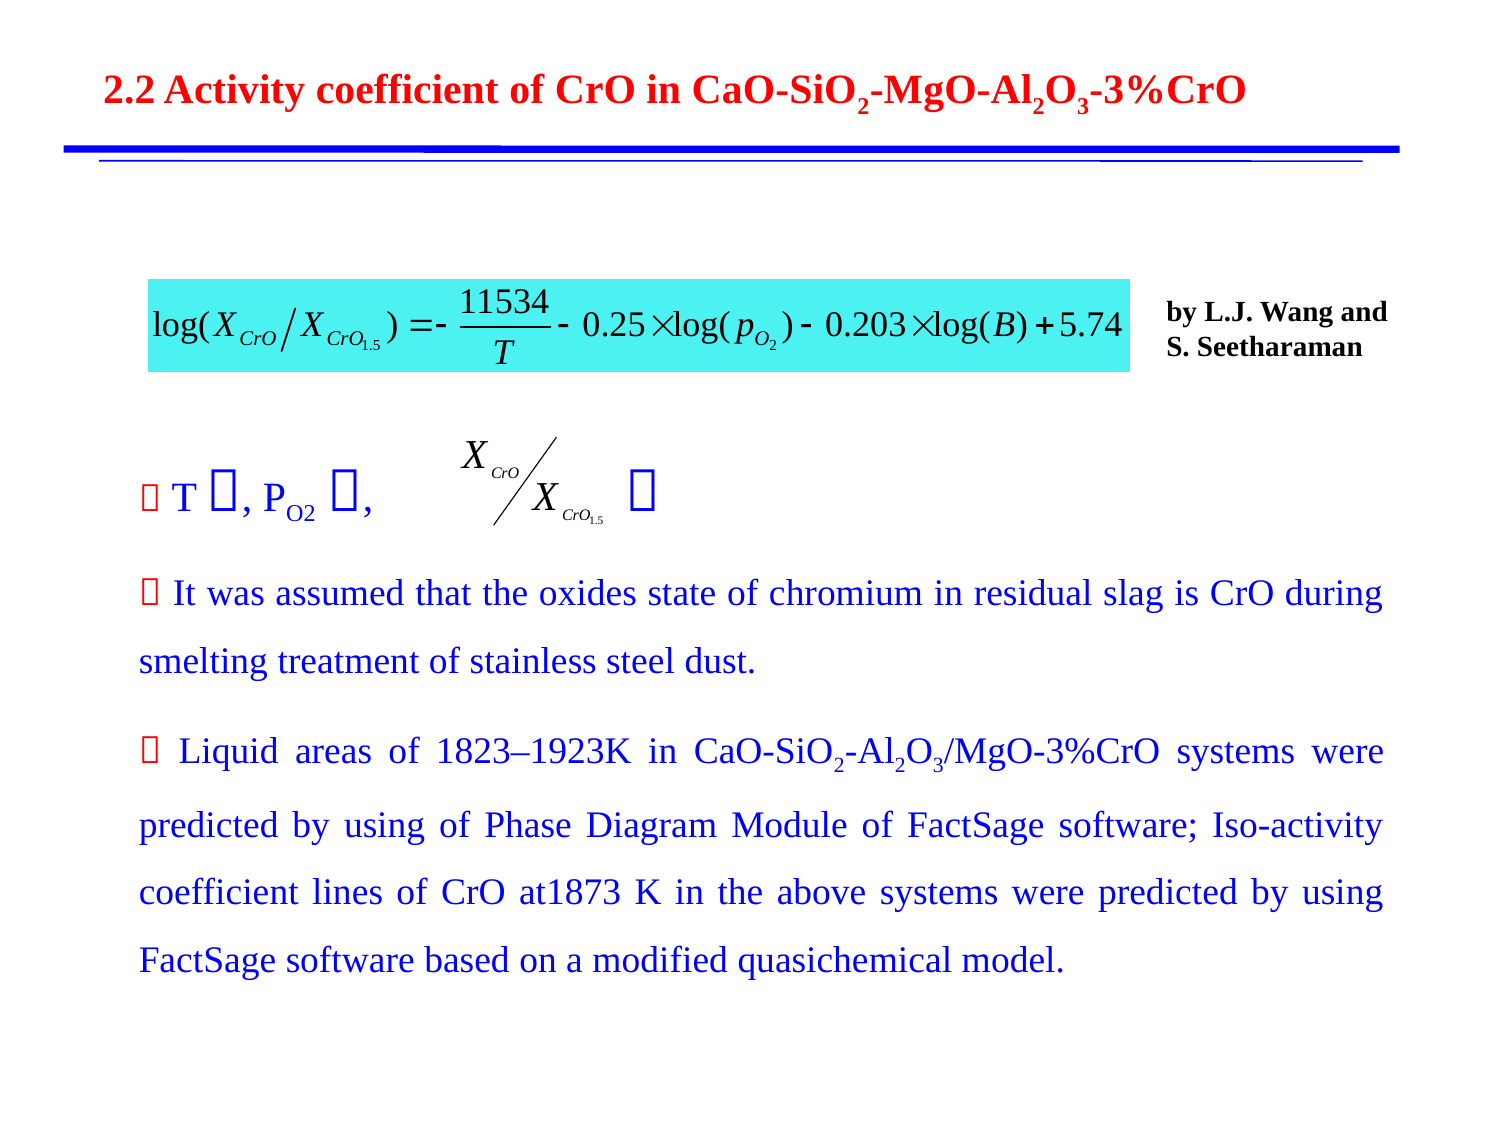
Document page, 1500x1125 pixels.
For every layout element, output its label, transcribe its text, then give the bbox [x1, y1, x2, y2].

text_box  T , PO2 ,   It was assumed that the oxides state of chromium in residual slag is CrO during smelting treatment of stainless steel dust.  Liquid areas of 1823–1923K in CaO-SiO2-Al2O3/MgO-3%CrO systems were predicted by using of Phase Diagram Module of FactSage software; Iso-activity coefficient lines of CrO at1873 K in the above systems were predicted by using FactSage software based on a modified quasichemical model. [123, 408, 1400, 987]
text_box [147, 278, 1130, 373]
text_box by L.J. Wang and S. Seetharaman [1151, 284, 1412, 370]
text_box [63, 148, 1400, 162]
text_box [454, 432, 615, 531]
text_box 2.2 Activity coefficient of CrO in CaO-SiO2-MgO-Al2O3-3%CrO [88, 54, 1400, 127]
